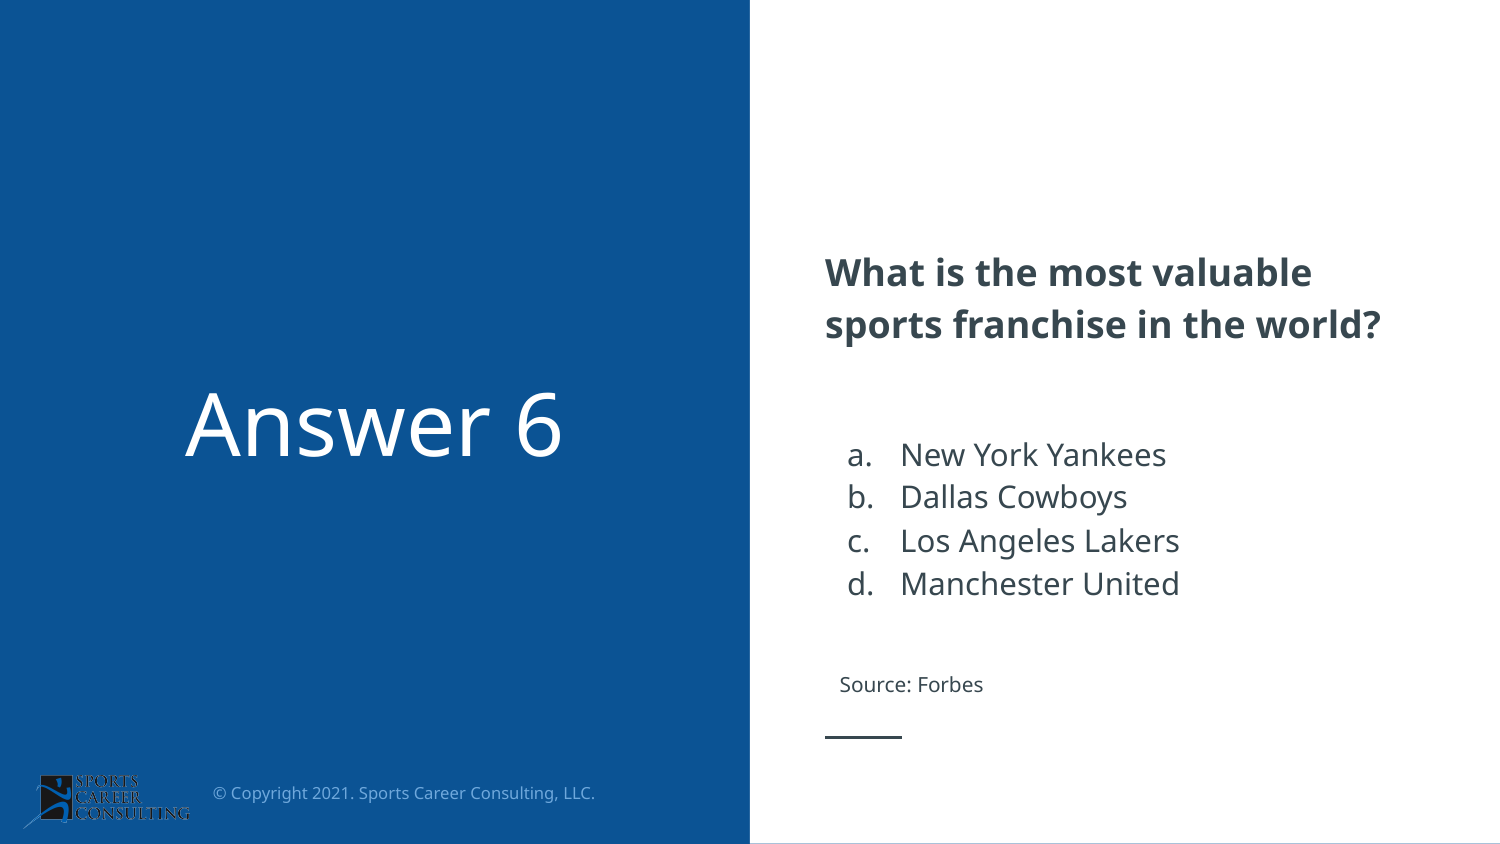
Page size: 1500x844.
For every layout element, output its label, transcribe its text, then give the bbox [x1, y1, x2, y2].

picture [22, 774, 190, 829]
text_box Source: Forbes [824, 660, 999, 704]
title Answer 6 [43, 298, 708, 546]
list What is the most valuable sports franchise in the world? New York Yankees Dallas Cowboys Los Angeles Lakers Manchester United [810, 118, 1455, 725]
text_box © Copyright 2021. Sports Career Consulting, LLC. [197, 767, 750, 838]
